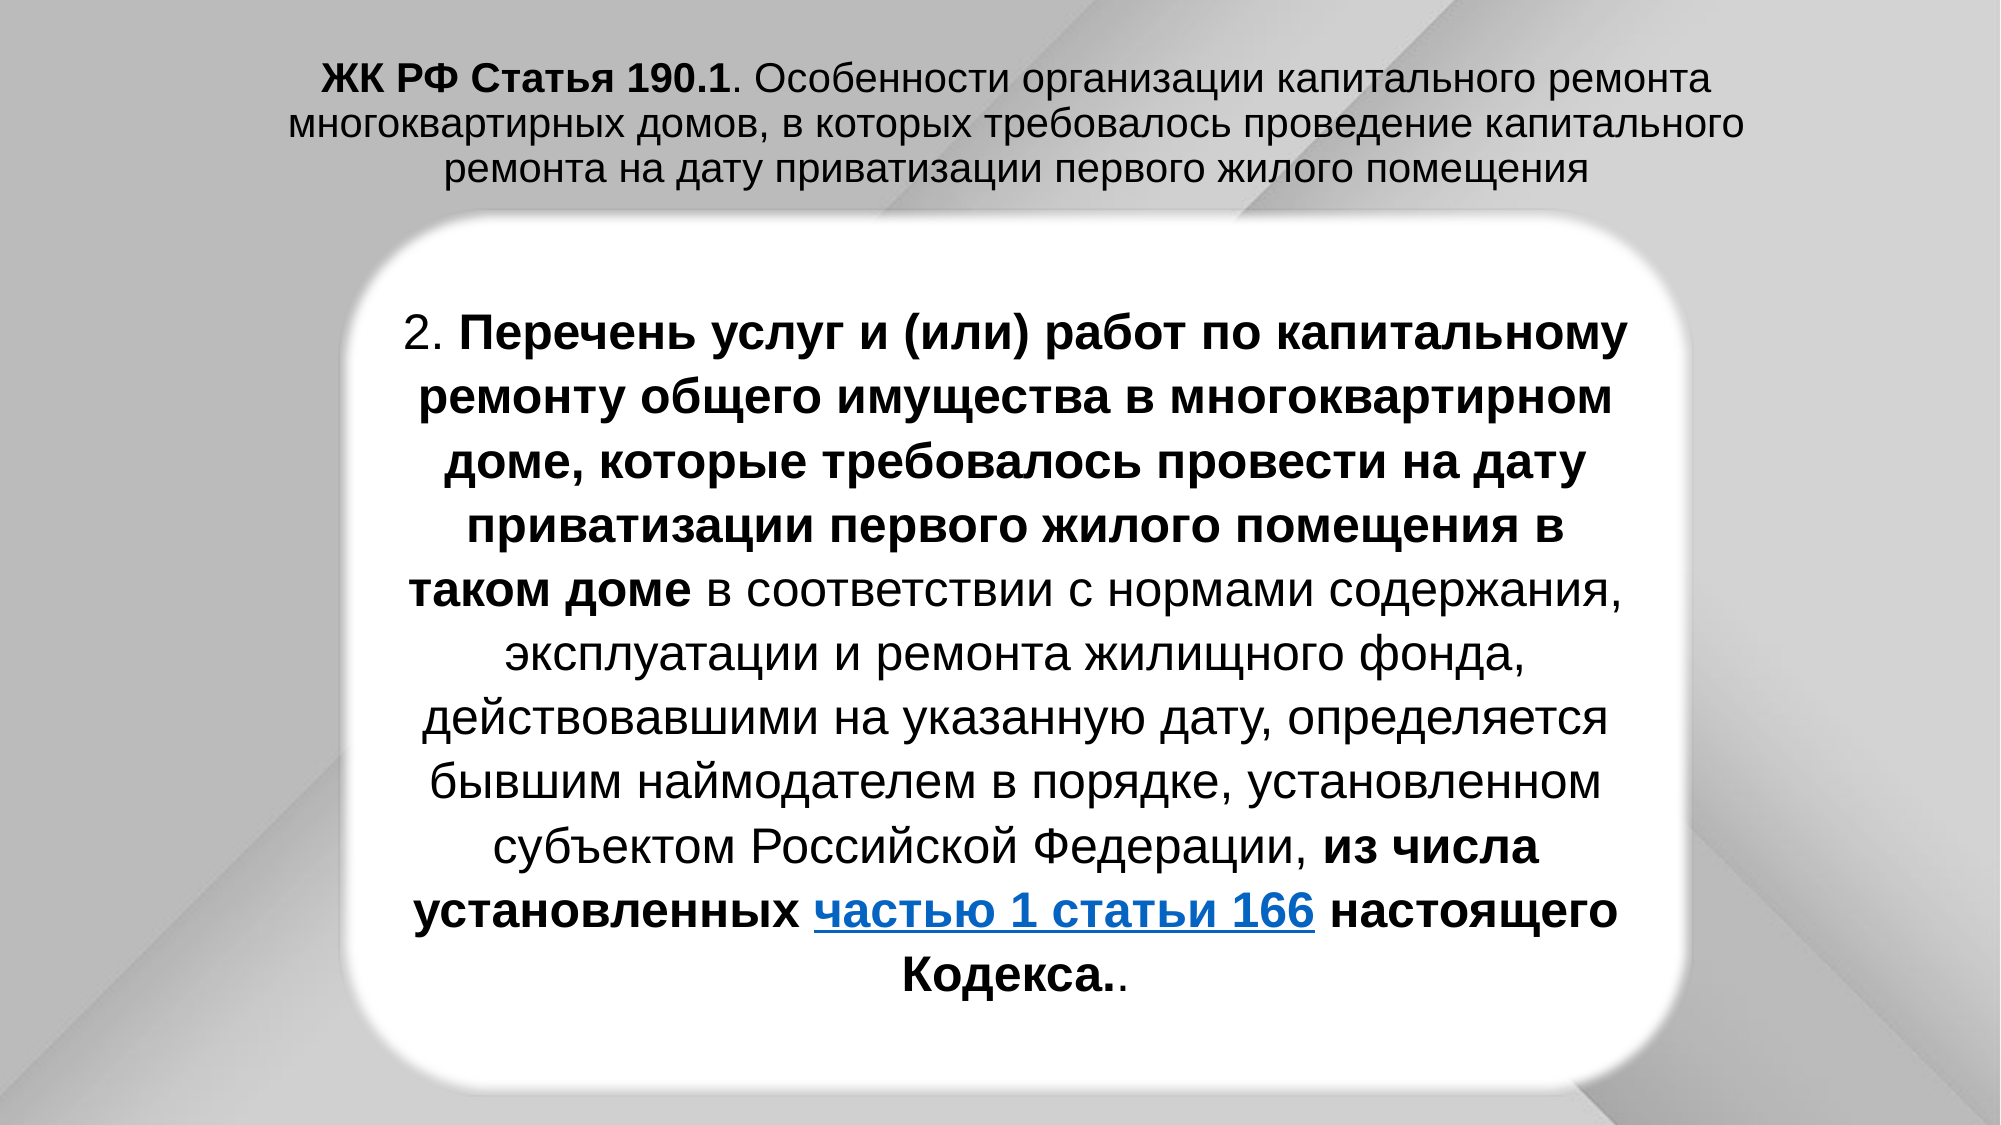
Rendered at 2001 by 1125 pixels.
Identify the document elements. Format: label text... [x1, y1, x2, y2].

text_box [346, 216, 1686, 1081]
picture [0, 0, 2001, 1125]
text_box 2. Перечень услуг и (или) работ по капитальному ремонту общего имущества в многоквартирном доме, которые требовалось провести на дату приватизации первого жилого помещения в таком доме в соответствии с нормами содержания, эксплуатации и ремонта жилищного фонда, действовавшими на указанную дату, определяется бывшим наймодателем в порядке, установленном субъектом Российской Федерации, из числа установленных частью 1 статьи 166 настоящего Кодекса.. [377, 288, 1655, 1009]
title ЖК РФ Статья 190.1. Особенности организации капитального ремонта многоквартирных домов, в которых требовалось проведение капитального ремонта на дату приватизации первого жилого помещения [196, 0, 1837, 362]
